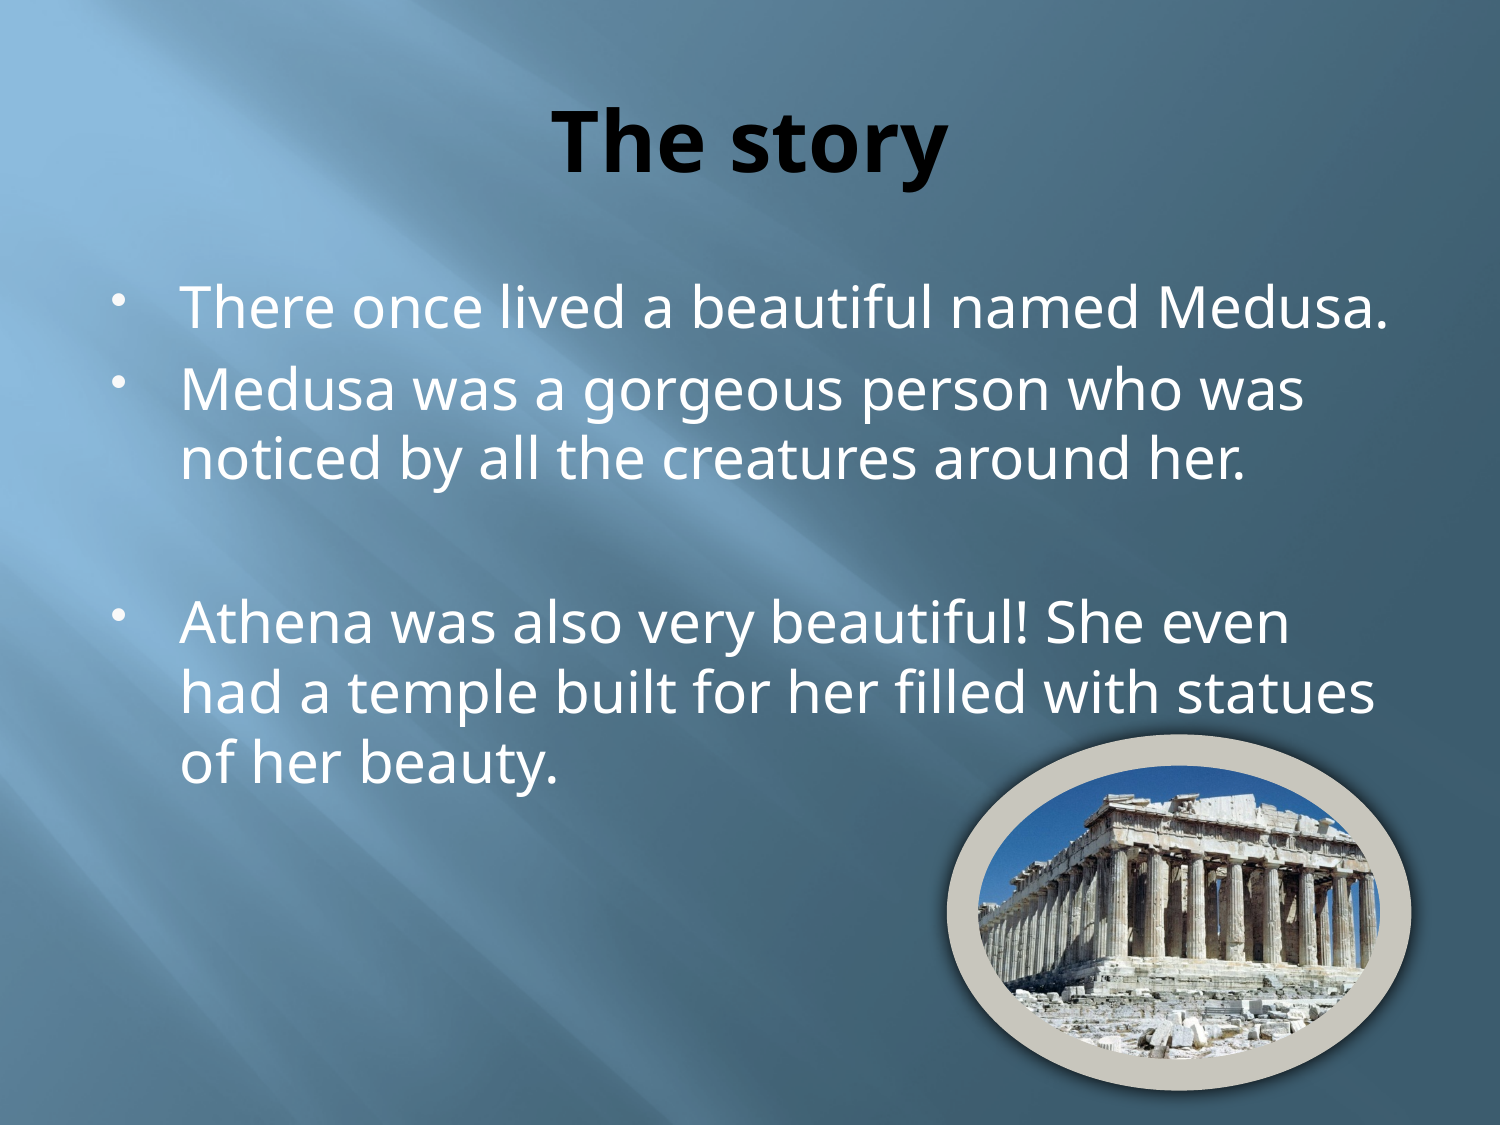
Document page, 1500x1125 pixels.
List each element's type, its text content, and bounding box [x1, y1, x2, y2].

list There once lived a beautiful named Medusa. Medusa was a gorgeous person who was noticed by all the creatures around her. Athena was also very beautiful! She even had a temple built for her filled with statues of her beauty. [75, 262, 1425, 813]
picture [962, 749, 1396, 1076]
title The story [75, 45, 1425, 233]
